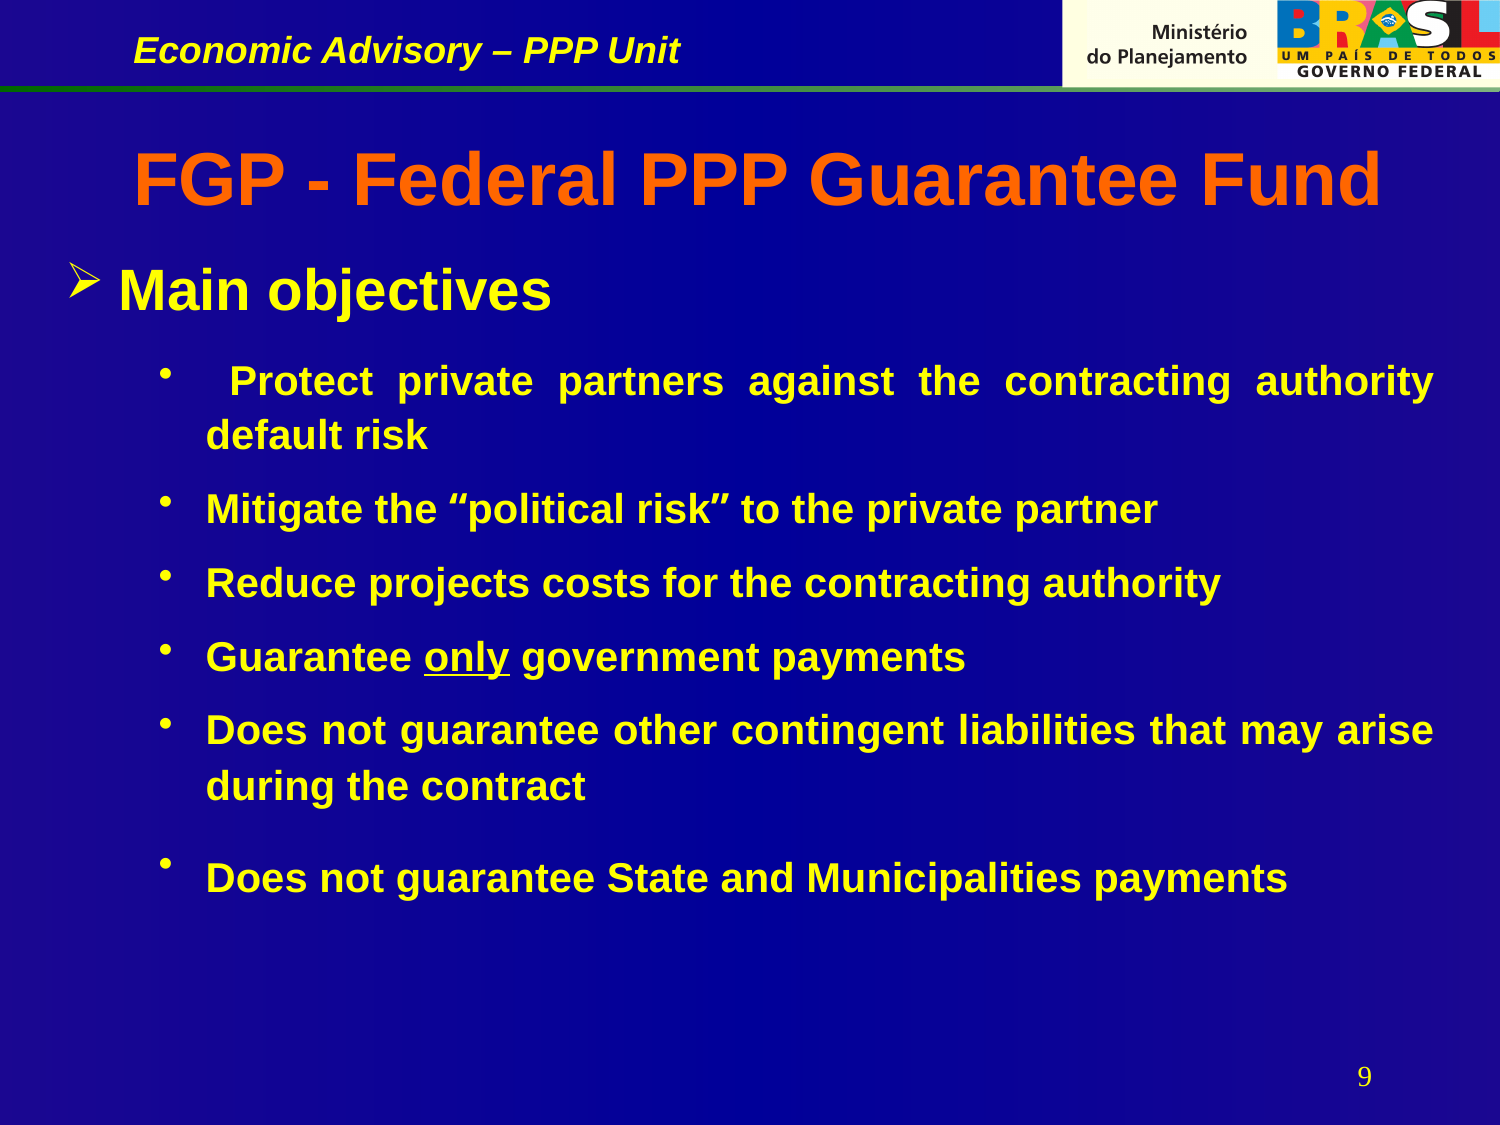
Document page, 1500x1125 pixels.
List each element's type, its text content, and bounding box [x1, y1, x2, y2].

title FGP - Federal PPP Guarantee Fund [64, 125, 1453, 226]
list Main objectives Protect private partners against the contracting authority default risk Mitigate the “political risk” to the private partner Reduce projects costs for the contracting authority Guarantee only government payments Does not guarantee other contingent liabilities that may arise during the contract Does not guarantee State and Municipalities payments [49, 237, 1451, 1101]
picture [1087, 0, 1500, 79]
